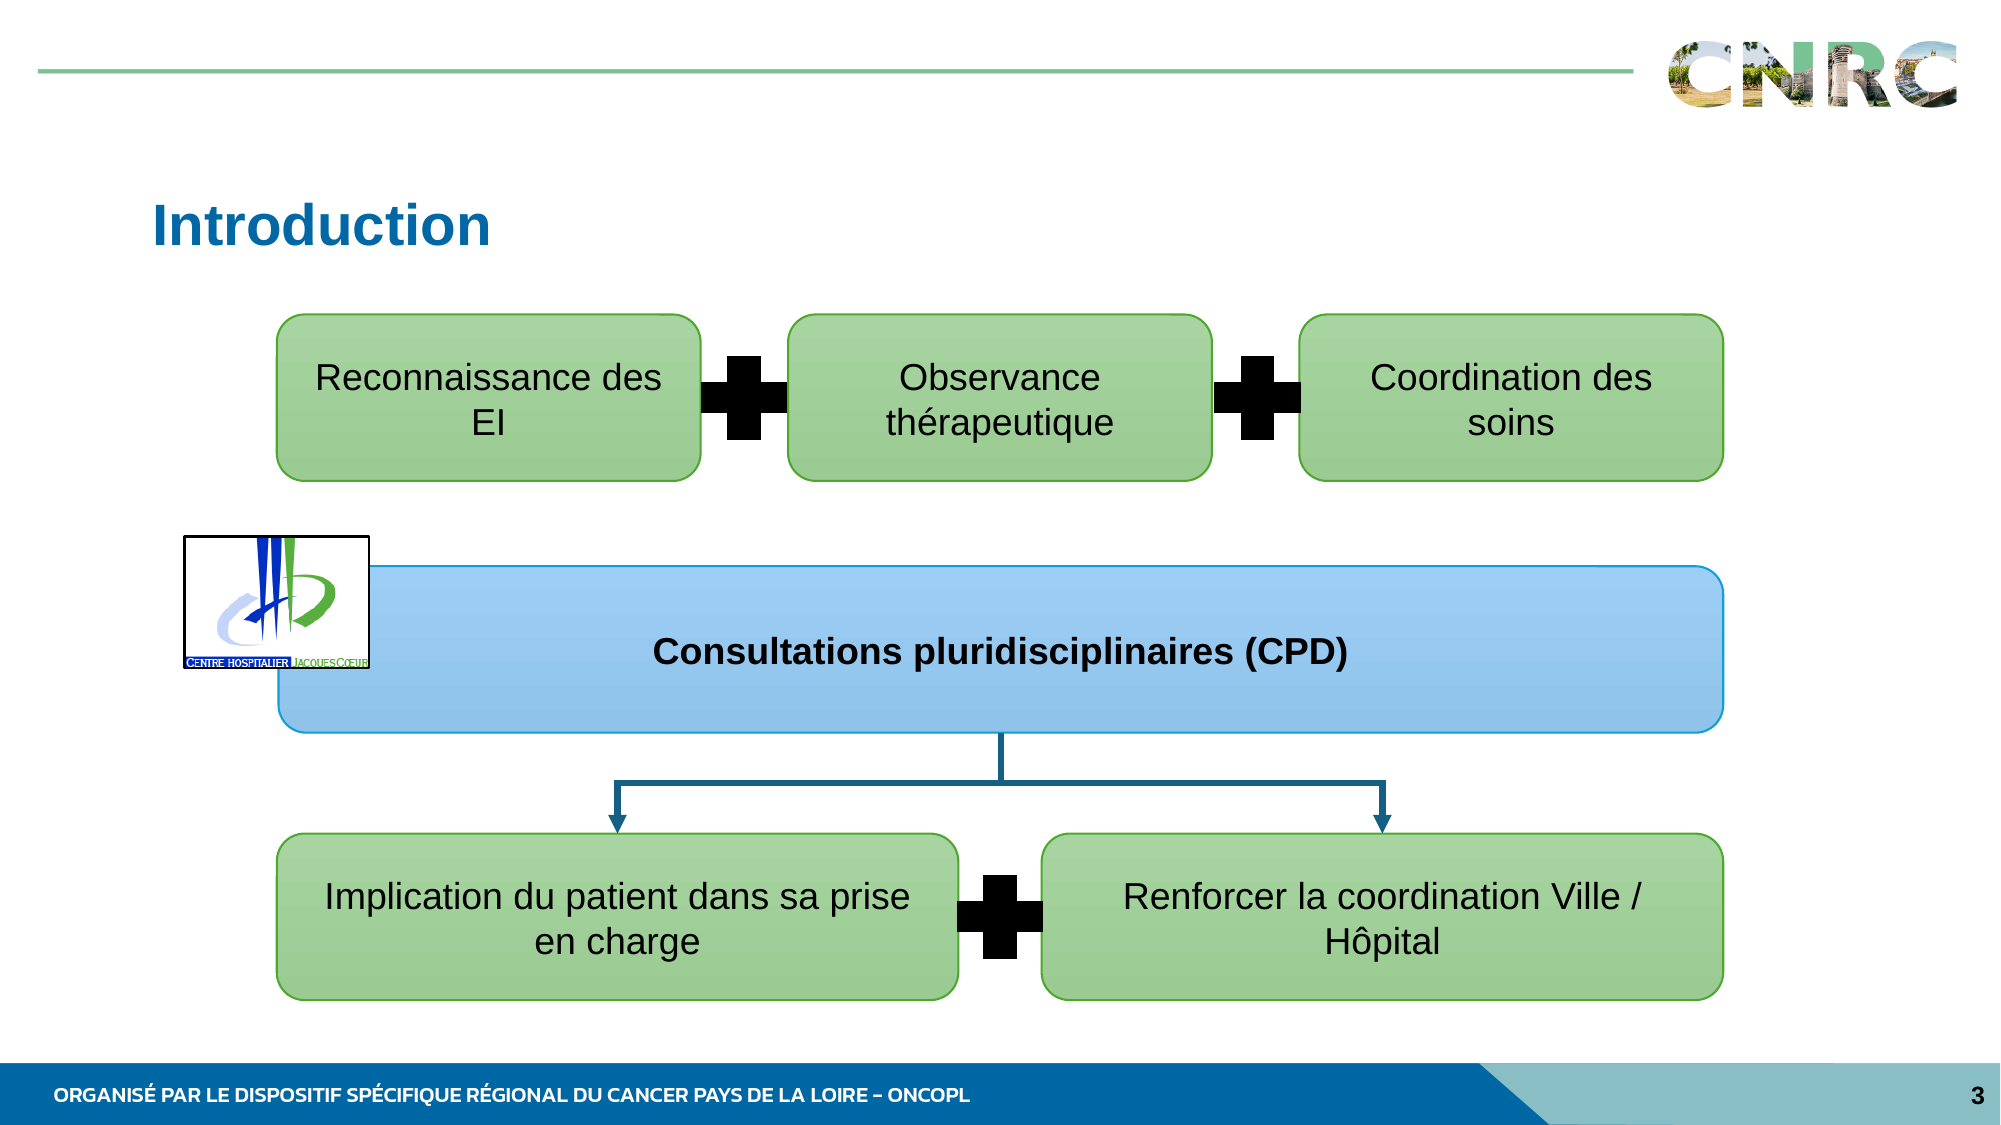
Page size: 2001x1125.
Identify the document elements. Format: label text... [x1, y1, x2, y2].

title Introduction [137, 139, 1863, 315]
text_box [1140, 591, 1243, 975]
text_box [276, 313, 1724, 482]
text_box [758, 590, 861, 976]
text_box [276, 833, 1724, 1001]
text_box Consultations pluridisciplinaires (CPD) [277, 565, 1725, 734]
picture [0, 0, 2001, 1125]
slide_number 3 [1550, 1065, 2000, 1125]
